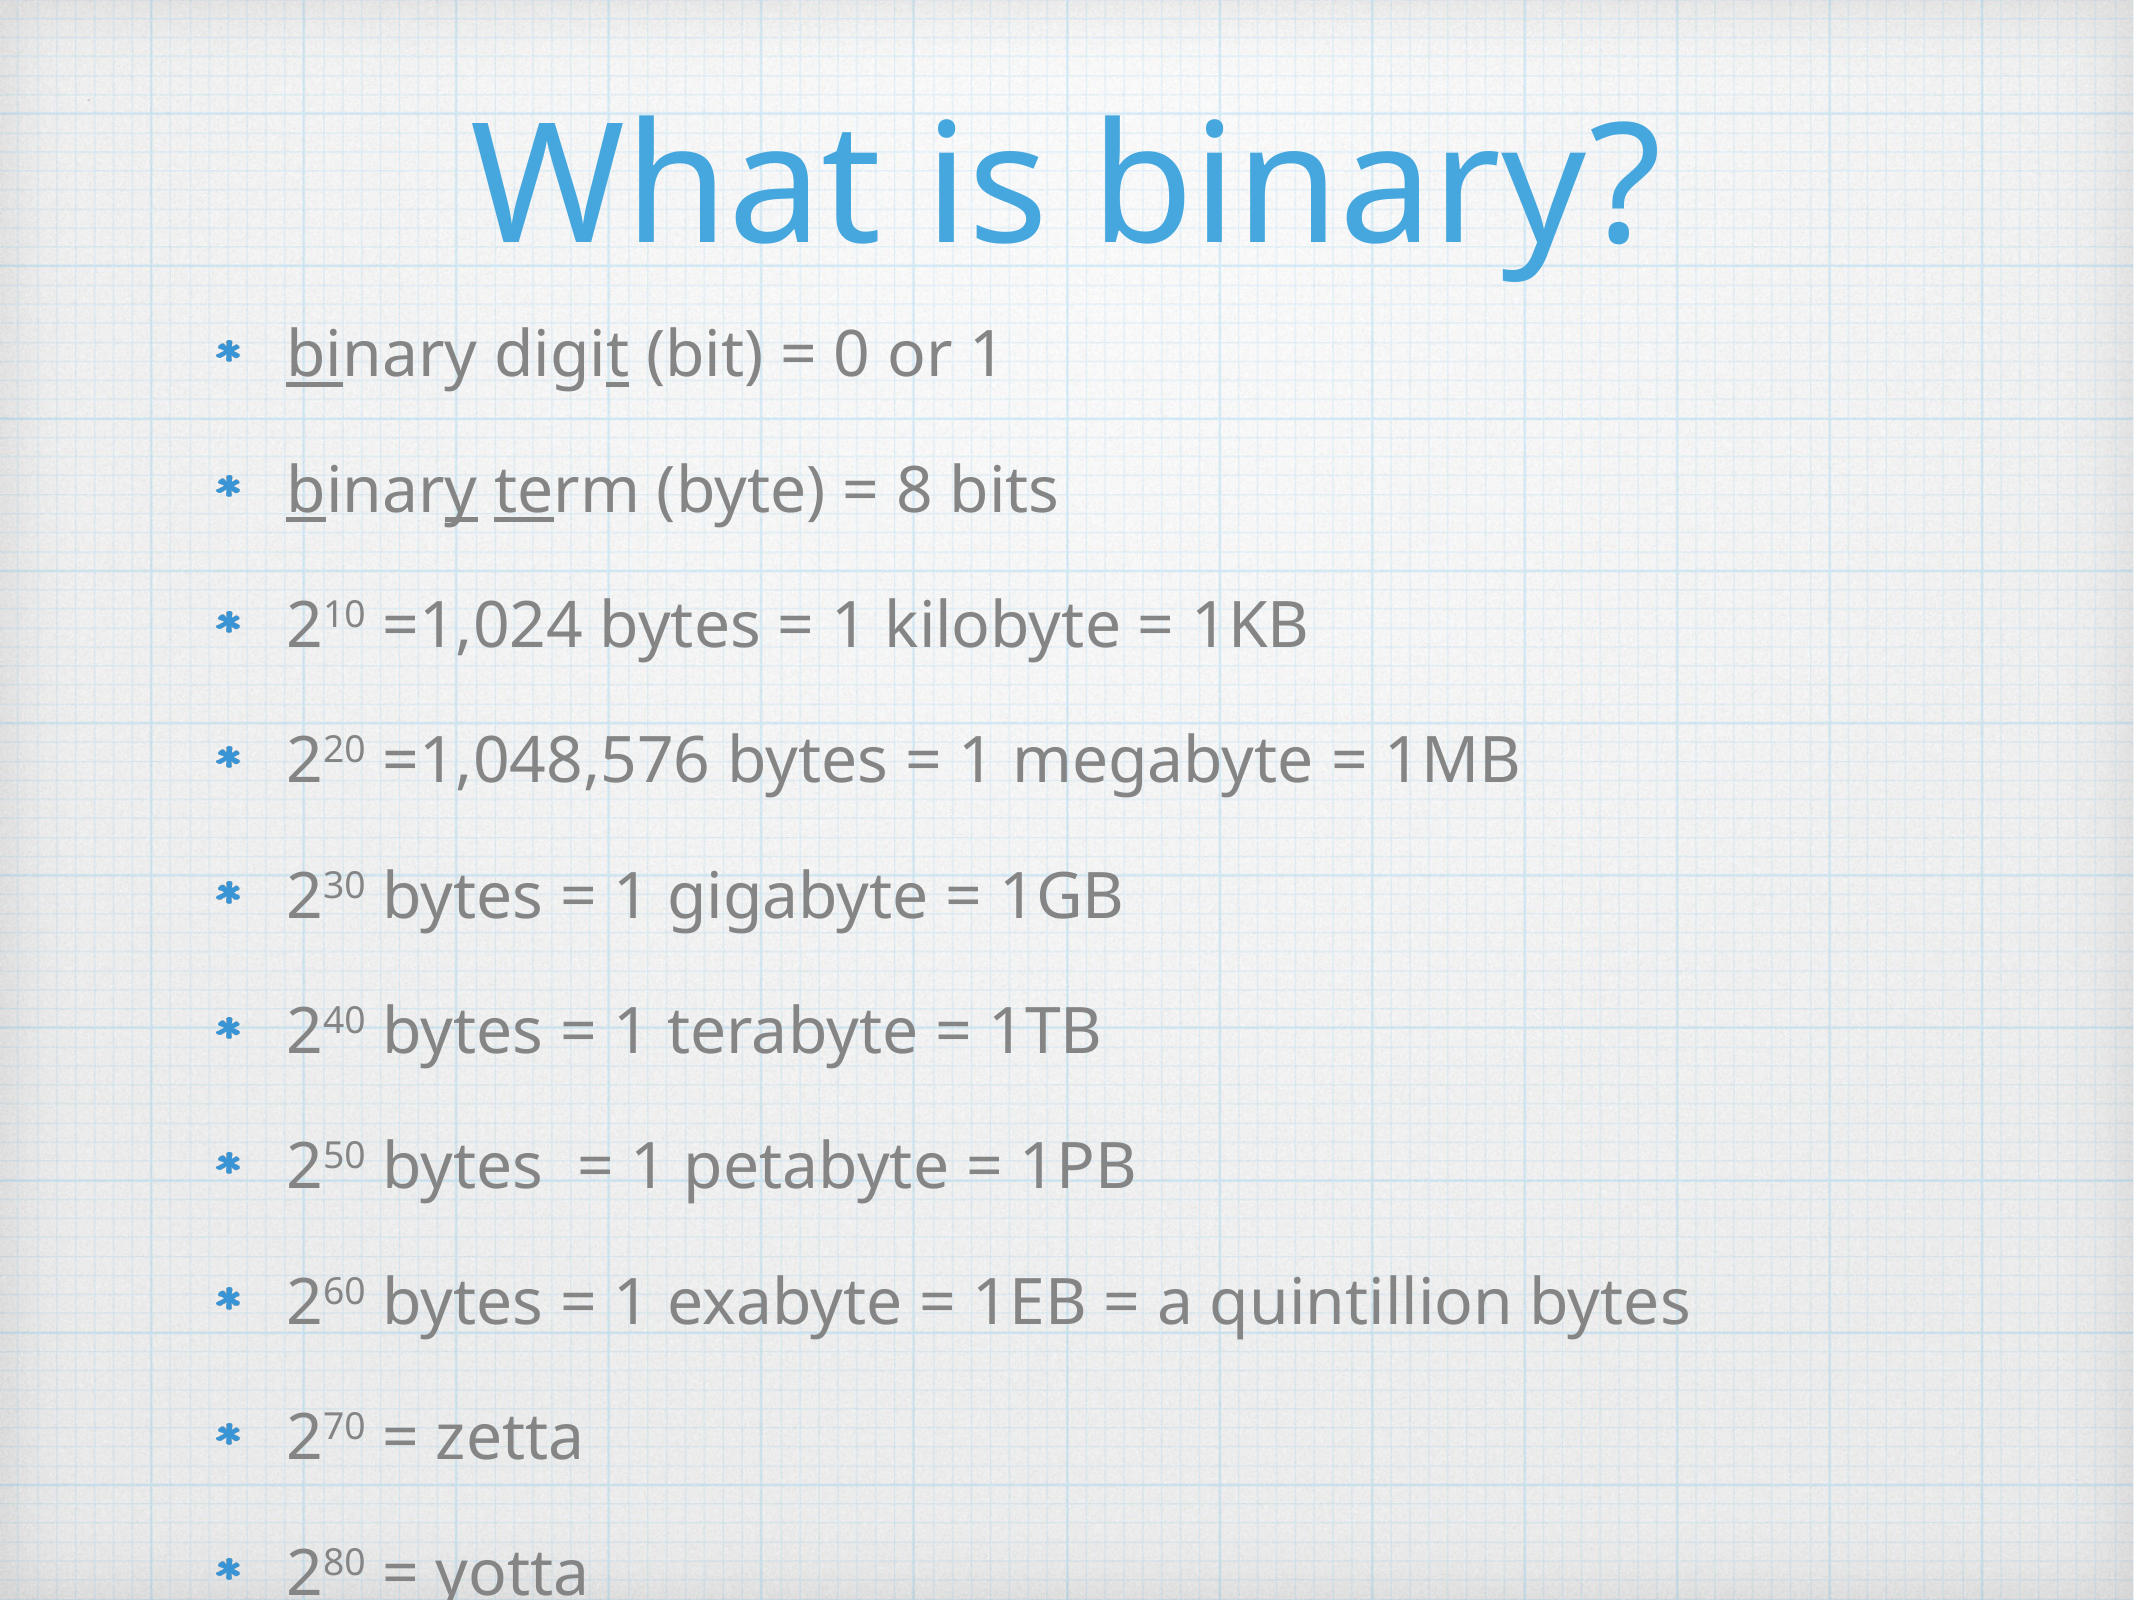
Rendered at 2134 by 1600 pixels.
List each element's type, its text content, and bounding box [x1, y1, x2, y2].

picture [216, 746, 240, 768]
picture [216, 340, 240, 362]
list binary digit (bit) = 0 or 1 binary term (byte) = 8 bits 210 =1,024 bytes = 1 kilobyte = 1KB 220 =1,048,576 bytes = 1 megabyte = 1MB 230 bytes = 1 gigabyte = 1GB 240 bytes = 1 terabyte = 1TB 250 bytes = 1 petabyte = 1PB 260 bytes = 1 exabyte = 1EB = a quintillion bytes 270 = zetta 280 = yotta [207, 331, 1926, 1589]
picture [216, 1423, 240, 1445]
picture [216, 475, 240, 497]
picture [0, 0, 2134, 1600]
picture [216, 881, 240, 904]
picture [216, 1152, 240, 1174]
picture [216, 611, 240, 633]
picture [216, 1558, 240, 1580]
title What is binary? [207, 0, 1926, 331]
picture [216, 1287, 240, 1310]
picture [216, 1017, 240, 1039]
